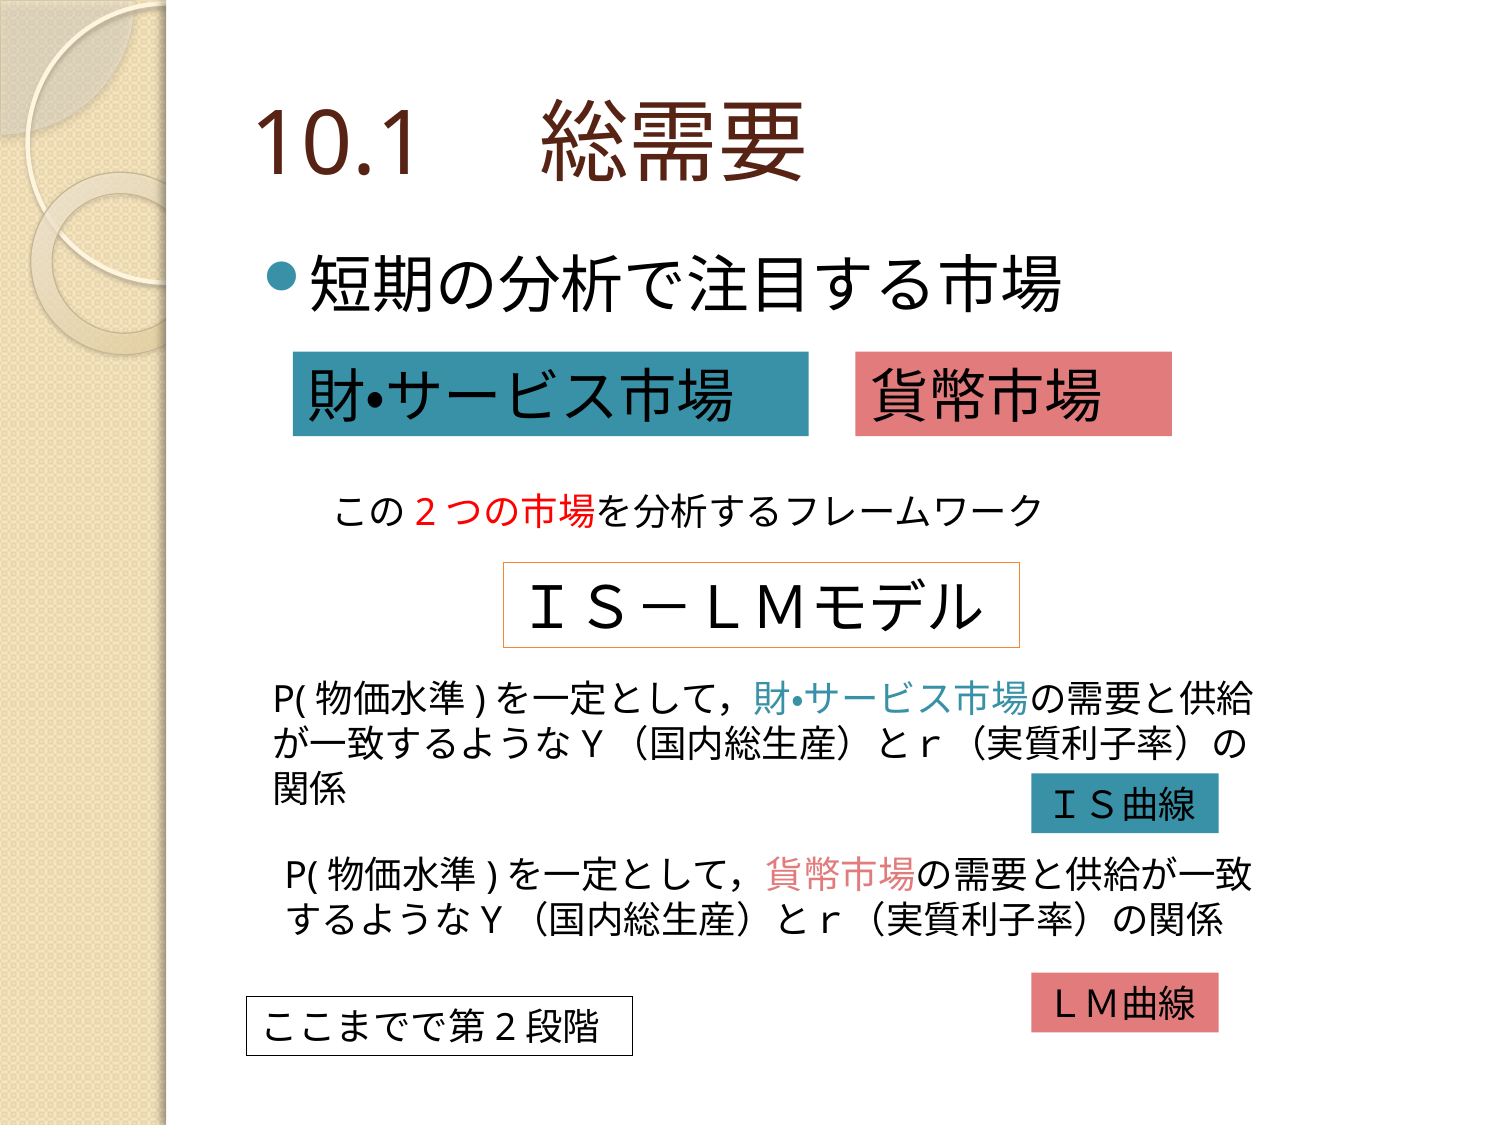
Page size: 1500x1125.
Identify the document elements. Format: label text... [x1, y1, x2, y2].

title 10.1 総需要 [235, 45, 1466, 233]
text_box ＩＳ曲線 [1031, 773, 1219, 834]
text_box 貨幣市場 [855, 351, 1172, 437]
text_box ＬＭ曲線 [1031, 972, 1219, 1033]
text_box ここまでで第2段階 [246, 996, 633, 1056]
text_box P(物価水準)を一定として，貨幣市場の需要と供給が一致するようなY（国内総生産）とｒ（実質利子率）の関係 [269, 843, 1301, 949]
text_box この2つの市場を分析するフレームワーク [316, 480, 1161, 541]
text_box 財・サービス市場 [292, 351, 809, 437]
text_box P(物価水準)を一定として，財・サービス市場の需要と供給が一致するようなY（国内総生産）とｒ（実質利子率）の関係 [257, 667, 1290, 818]
list 短期の分析で注目する市場 [235, 237, 1466, 329]
text_box ＩＳ－ＬＭモデル [503, 562, 1020, 648]
